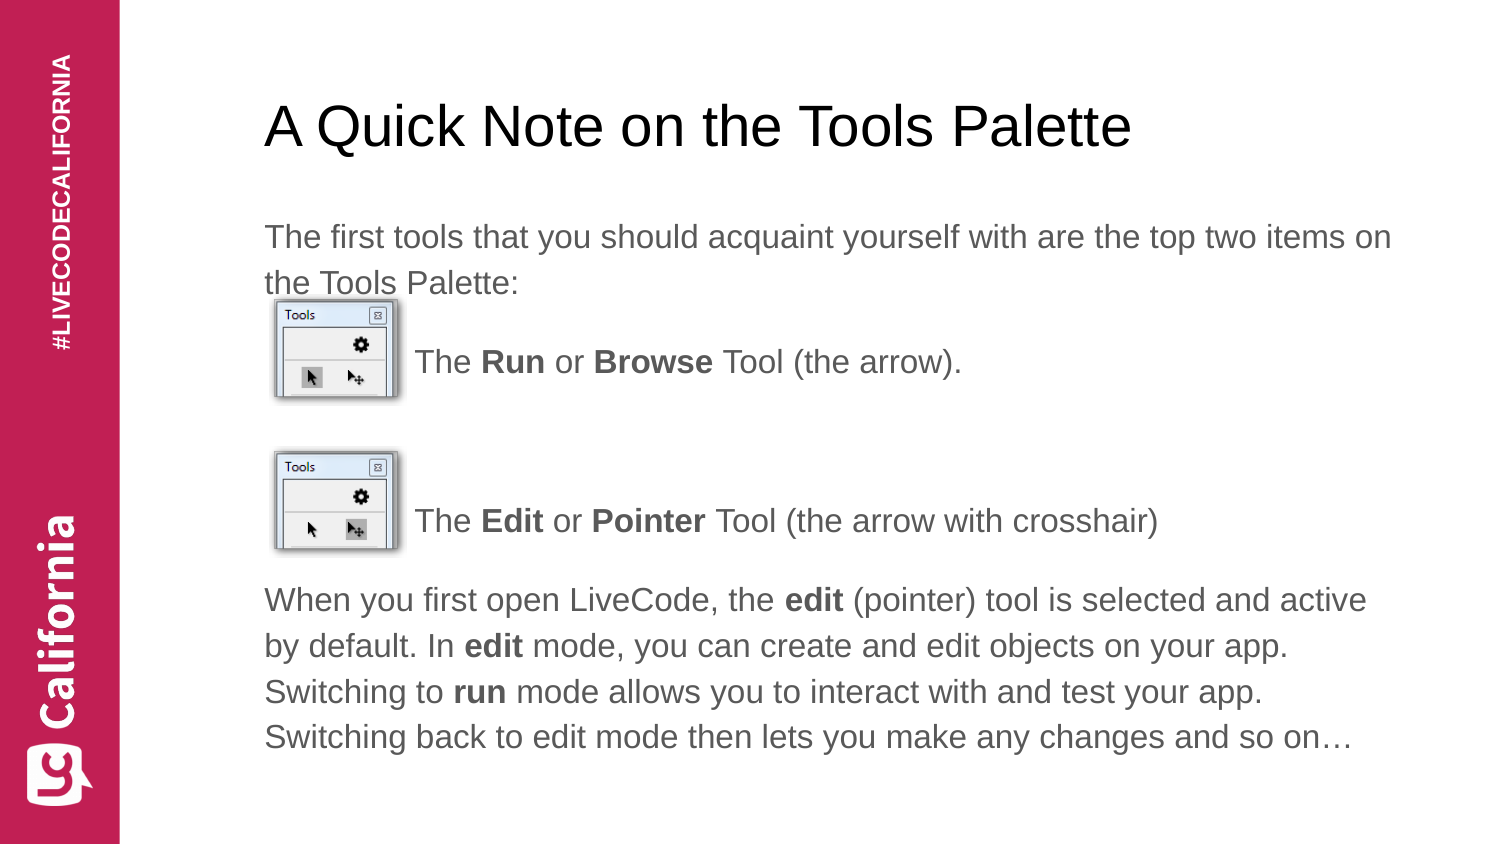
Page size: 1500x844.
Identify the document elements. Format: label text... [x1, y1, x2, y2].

list The first tools that you should acquaint yourself with are the top two items on the Tools Palette: The Run or Browse Tool (the arrow). The Edit or Pointer Tool (the arrow with crosshair) When you first open LiveCode, the edit (pointer) tool is selected and active by default. In edit mode, you can create and edit objects on your app. Switching to run mode allows you to interact with and test your app. Switching back to edit mode then lets you make any changes and so on… [249, 194, 1417, 783]
picture [268, 445, 408, 558]
picture [268, 294, 408, 406]
title A Quick Note on the Tools Palette [249, 72, 1417, 167]
picture [0, 0, 120, 844]
